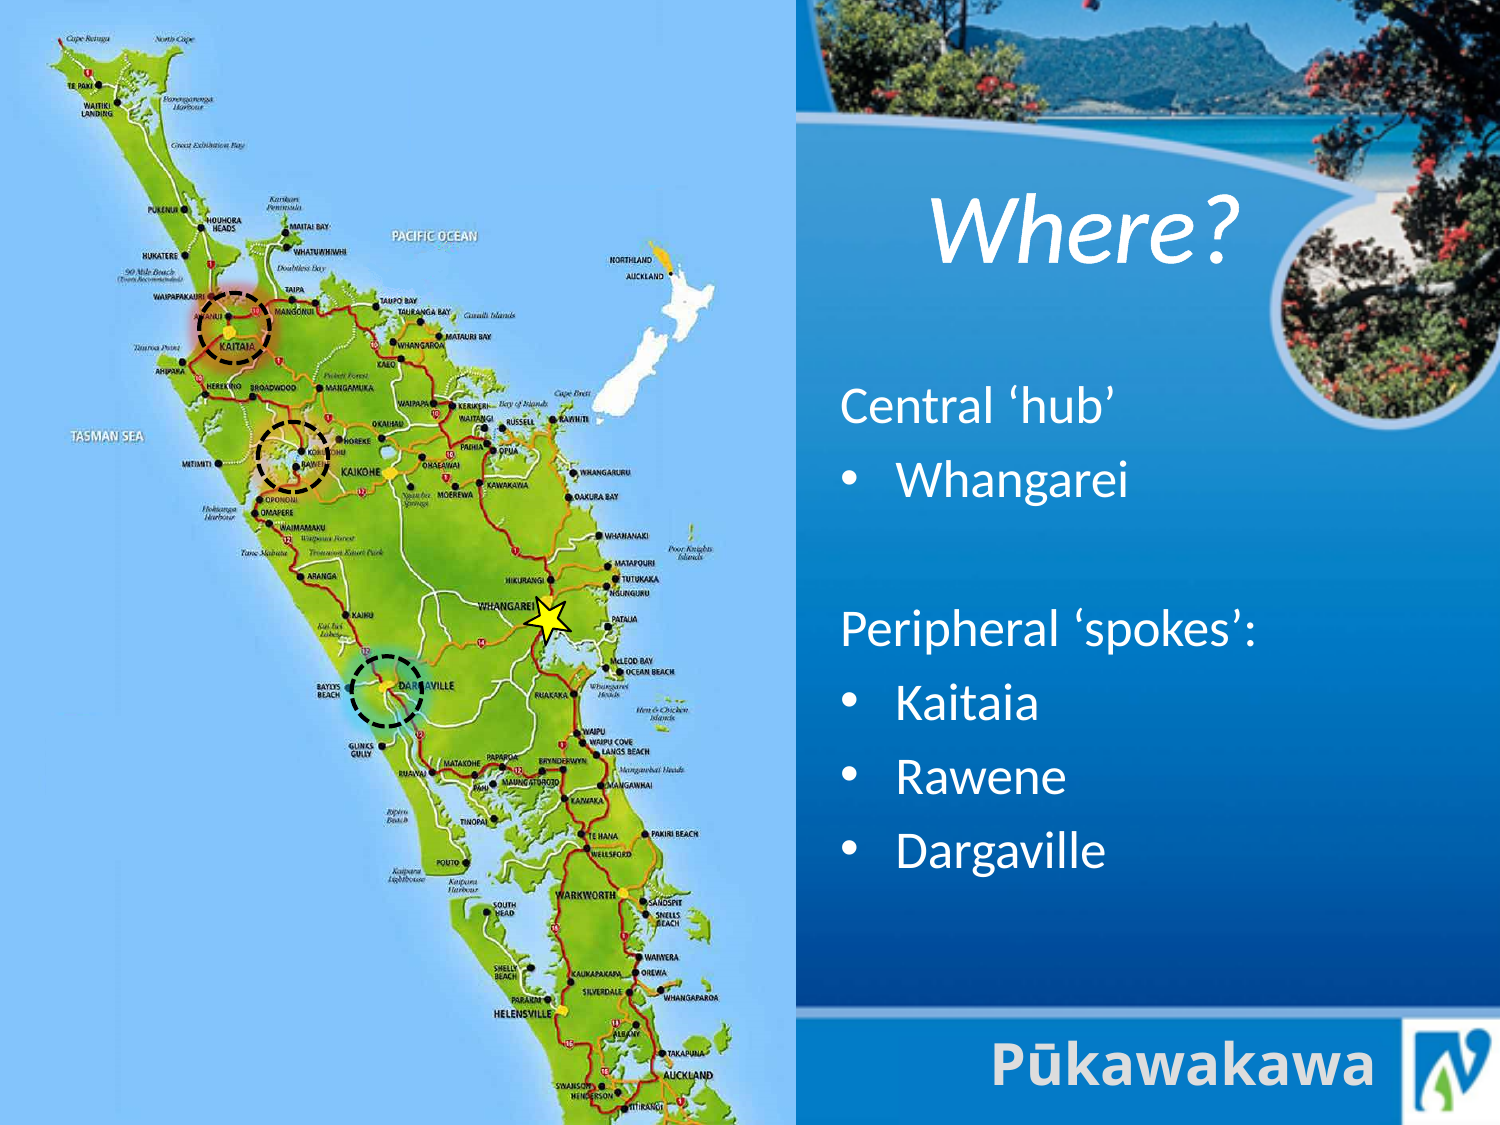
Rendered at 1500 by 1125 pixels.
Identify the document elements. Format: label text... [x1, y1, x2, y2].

text_box Pūkawakawa [974, 1019, 1392, 1105]
text_box Where? [800, 128, 1418, 317]
list Central ‘hub’ Whangarei Peripheral ‘spokes’: Kaitaia Rawene Dargaville [825, 363, 1383, 891]
picture [0, 0, 1500, 1125]
